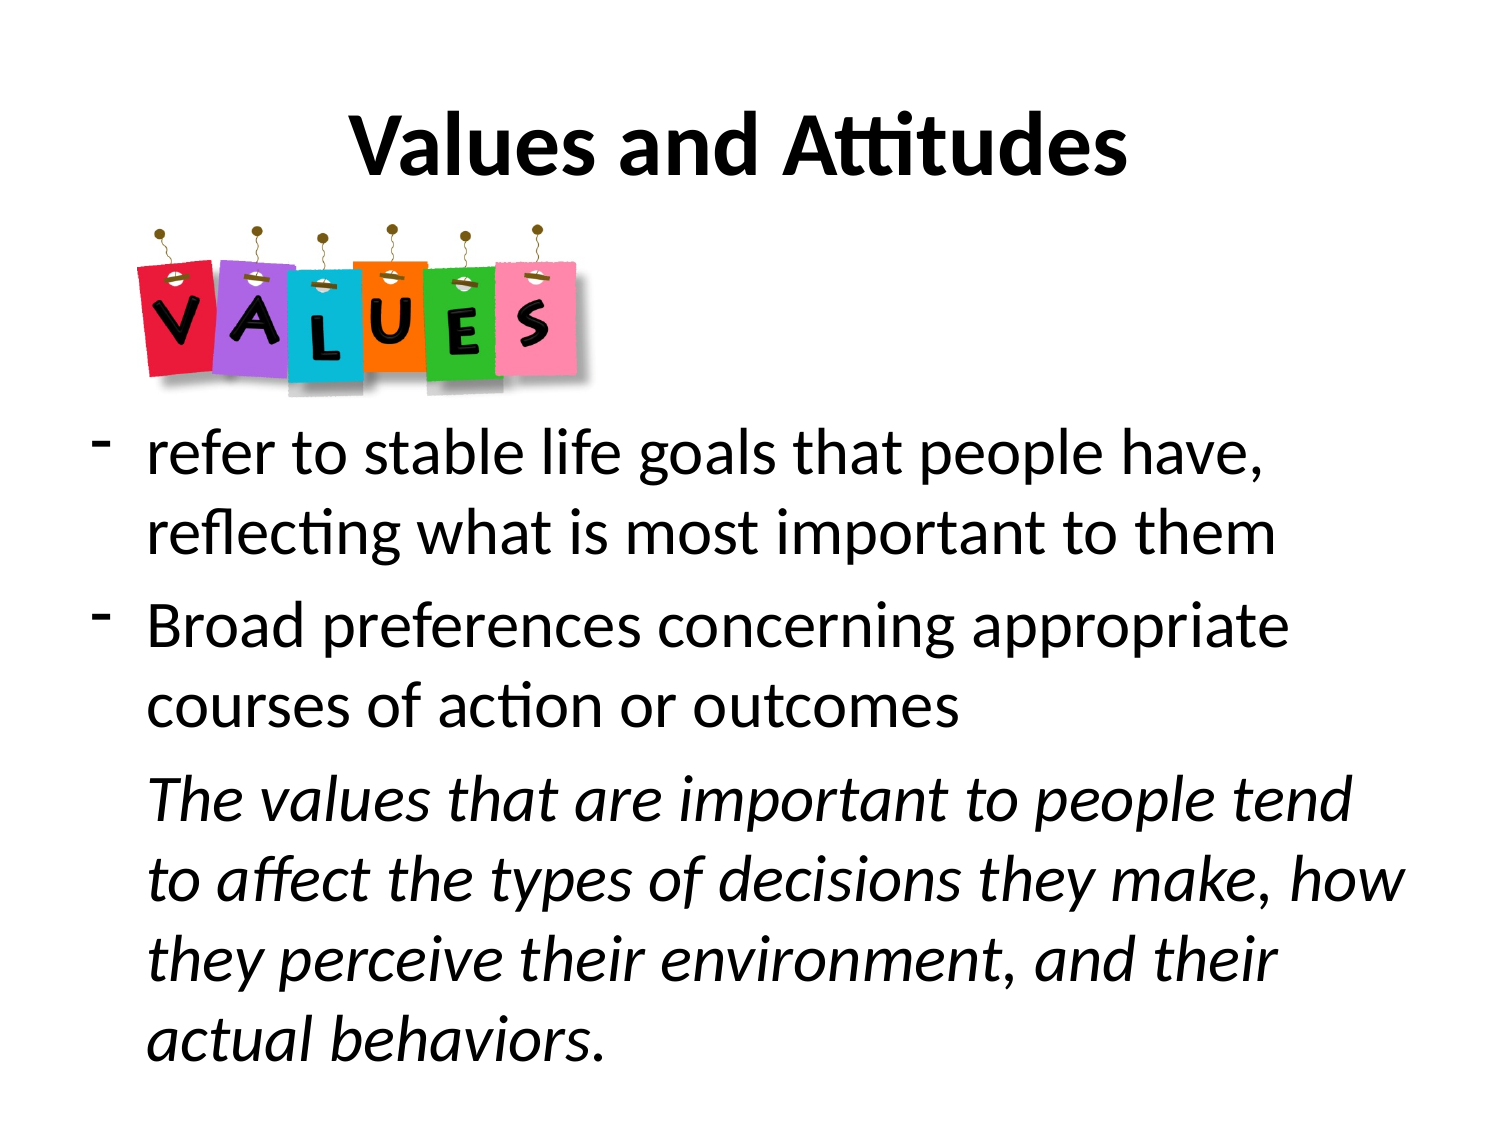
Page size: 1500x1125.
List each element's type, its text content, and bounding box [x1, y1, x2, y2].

picture [137, 224, 601, 401]
title Values and Attitudes [75, 45, 1425, 233]
list refer to stable life goals that people have, reflecting what is most important to them Broad preferences concerning appropriate courses of action or outcomes The values that are important to people tend to affect the types of decisions they make, how they perceive their environment, and their actual behaviors. [75, 399, 1425, 1100]
